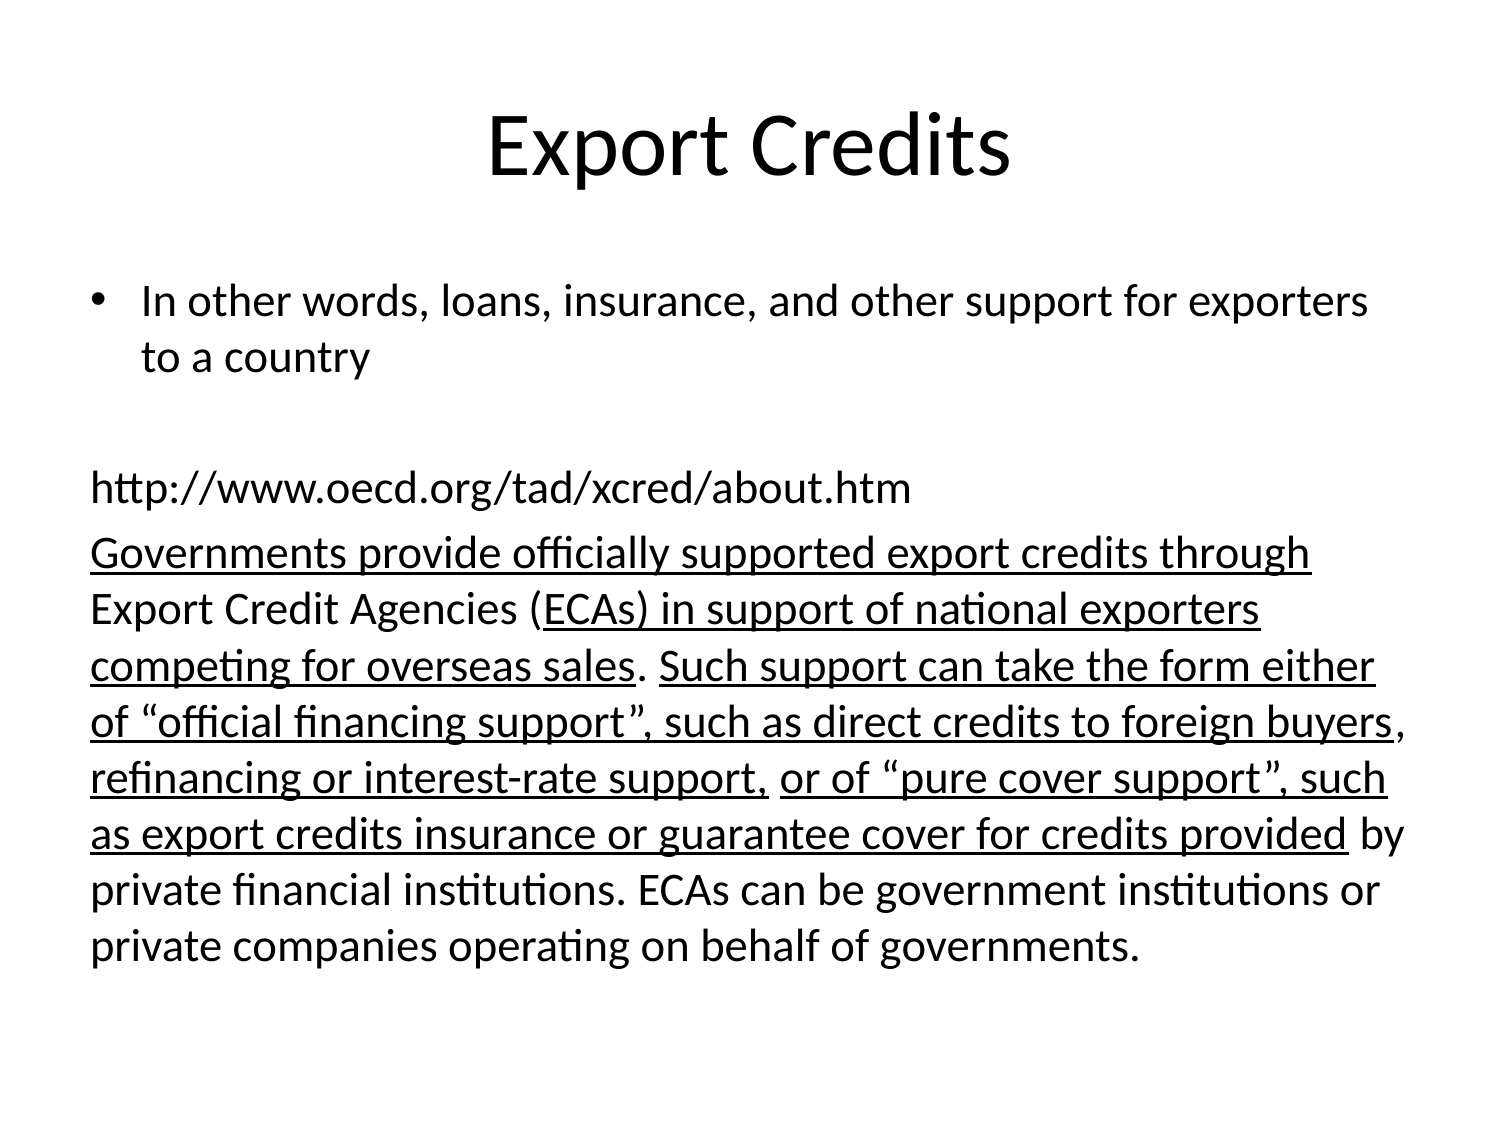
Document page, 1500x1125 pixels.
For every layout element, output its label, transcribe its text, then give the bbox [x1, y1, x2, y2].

list In other words, loans, insurance, and other support for exporters to a country http://www.oecd.org/tad/xcred/about.htm Governments provide officially supported export credits through Export Credit Agencies (ECAs) in support of national exporters competing for overseas sales. Such support can take the form either of “official financing support”, such as direct credits to foreign buyers, refinancing or interest-rate support, or of “pure cover support”, such as export credits insurance or guarantee cover for credits provided by private financial institutions. ECAs can be government institutions or private companies operating on behalf of governments. [75, 262, 1425, 1005]
title Export Credits [75, 45, 1425, 233]
